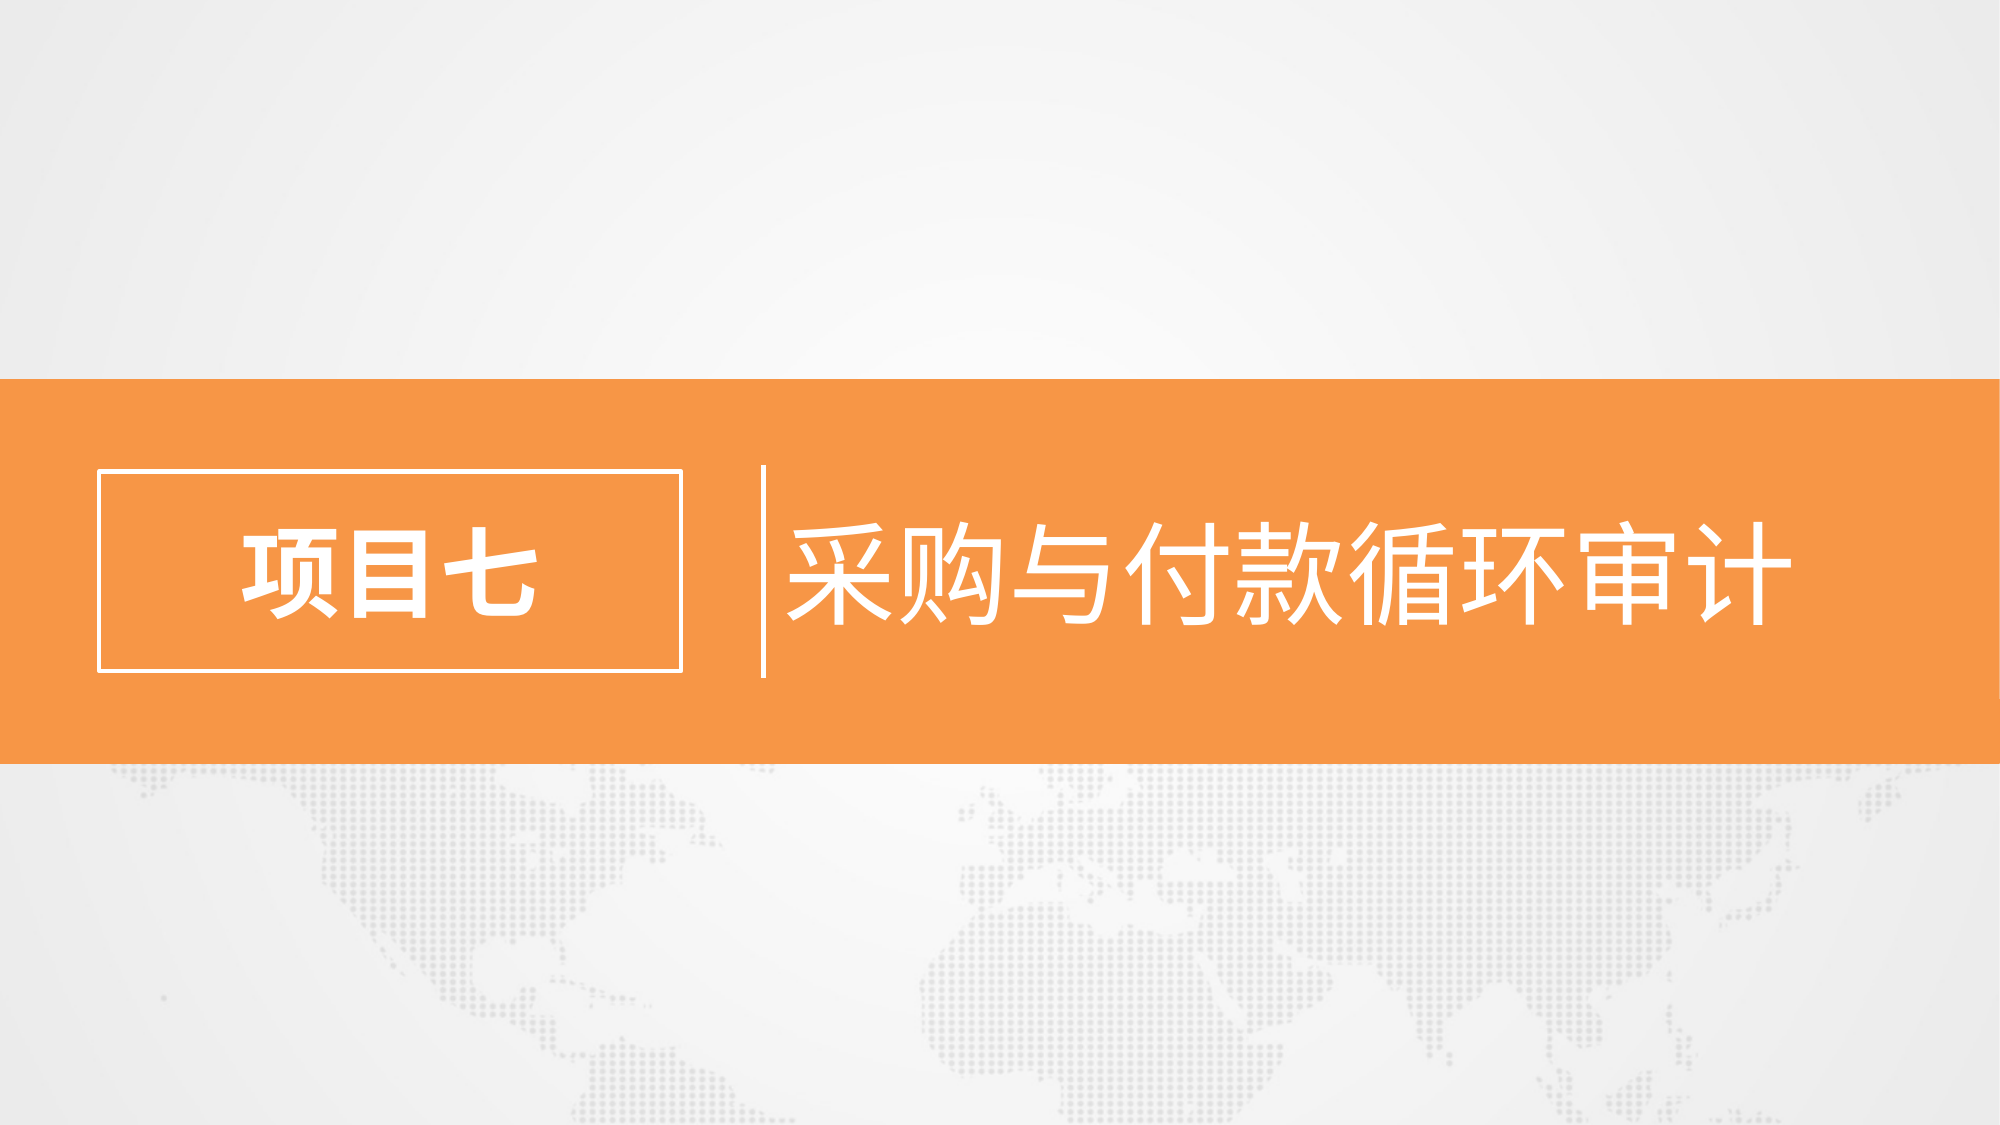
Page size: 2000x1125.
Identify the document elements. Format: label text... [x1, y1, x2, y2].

picture [0, 0, 2000, 377]
text_box 采购与付款循环审计 [769, 496, 1812, 647]
picture [0, 765, 2000, 1125]
text_box [97, 469, 683, 673]
text_box 项目七 [99, 503, 682, 638]
text_box [0, 377, 2000, 765]
